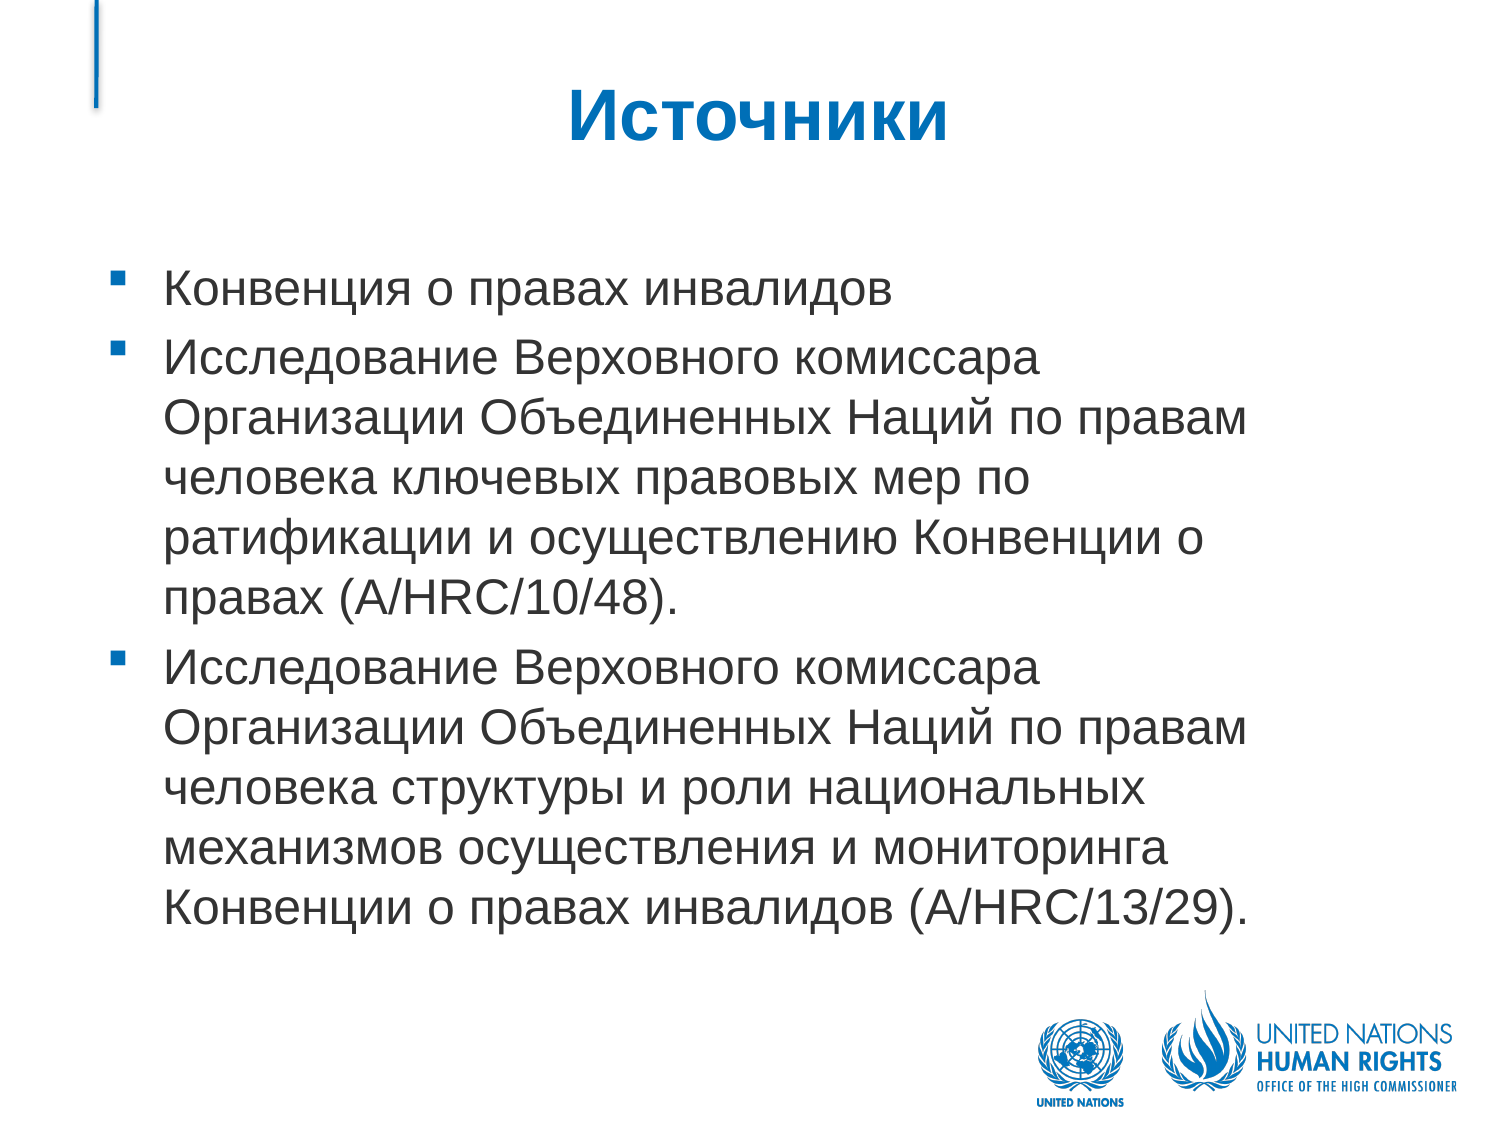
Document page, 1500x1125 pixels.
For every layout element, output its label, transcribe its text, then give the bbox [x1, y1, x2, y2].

title Источники [55, 59, 1463, 248]
picture [1037, 990, 1457, 1107]
list Конвенция о правах инвалидов Исследование Верховного комиссара Организации Объединенных Наций по правам человека ключевых правовых мер по ратификации и осуществлению Конвенции о правах (A/HRC/10/48). Исследование Верховного комиссара Организации Объединенных Наций по правам человека структуры и роли национальных механизмов осуществления и мониторинга Конвенции о правах инвалидов (A/HRC/13/29). [91, 247, 1319, 937]
